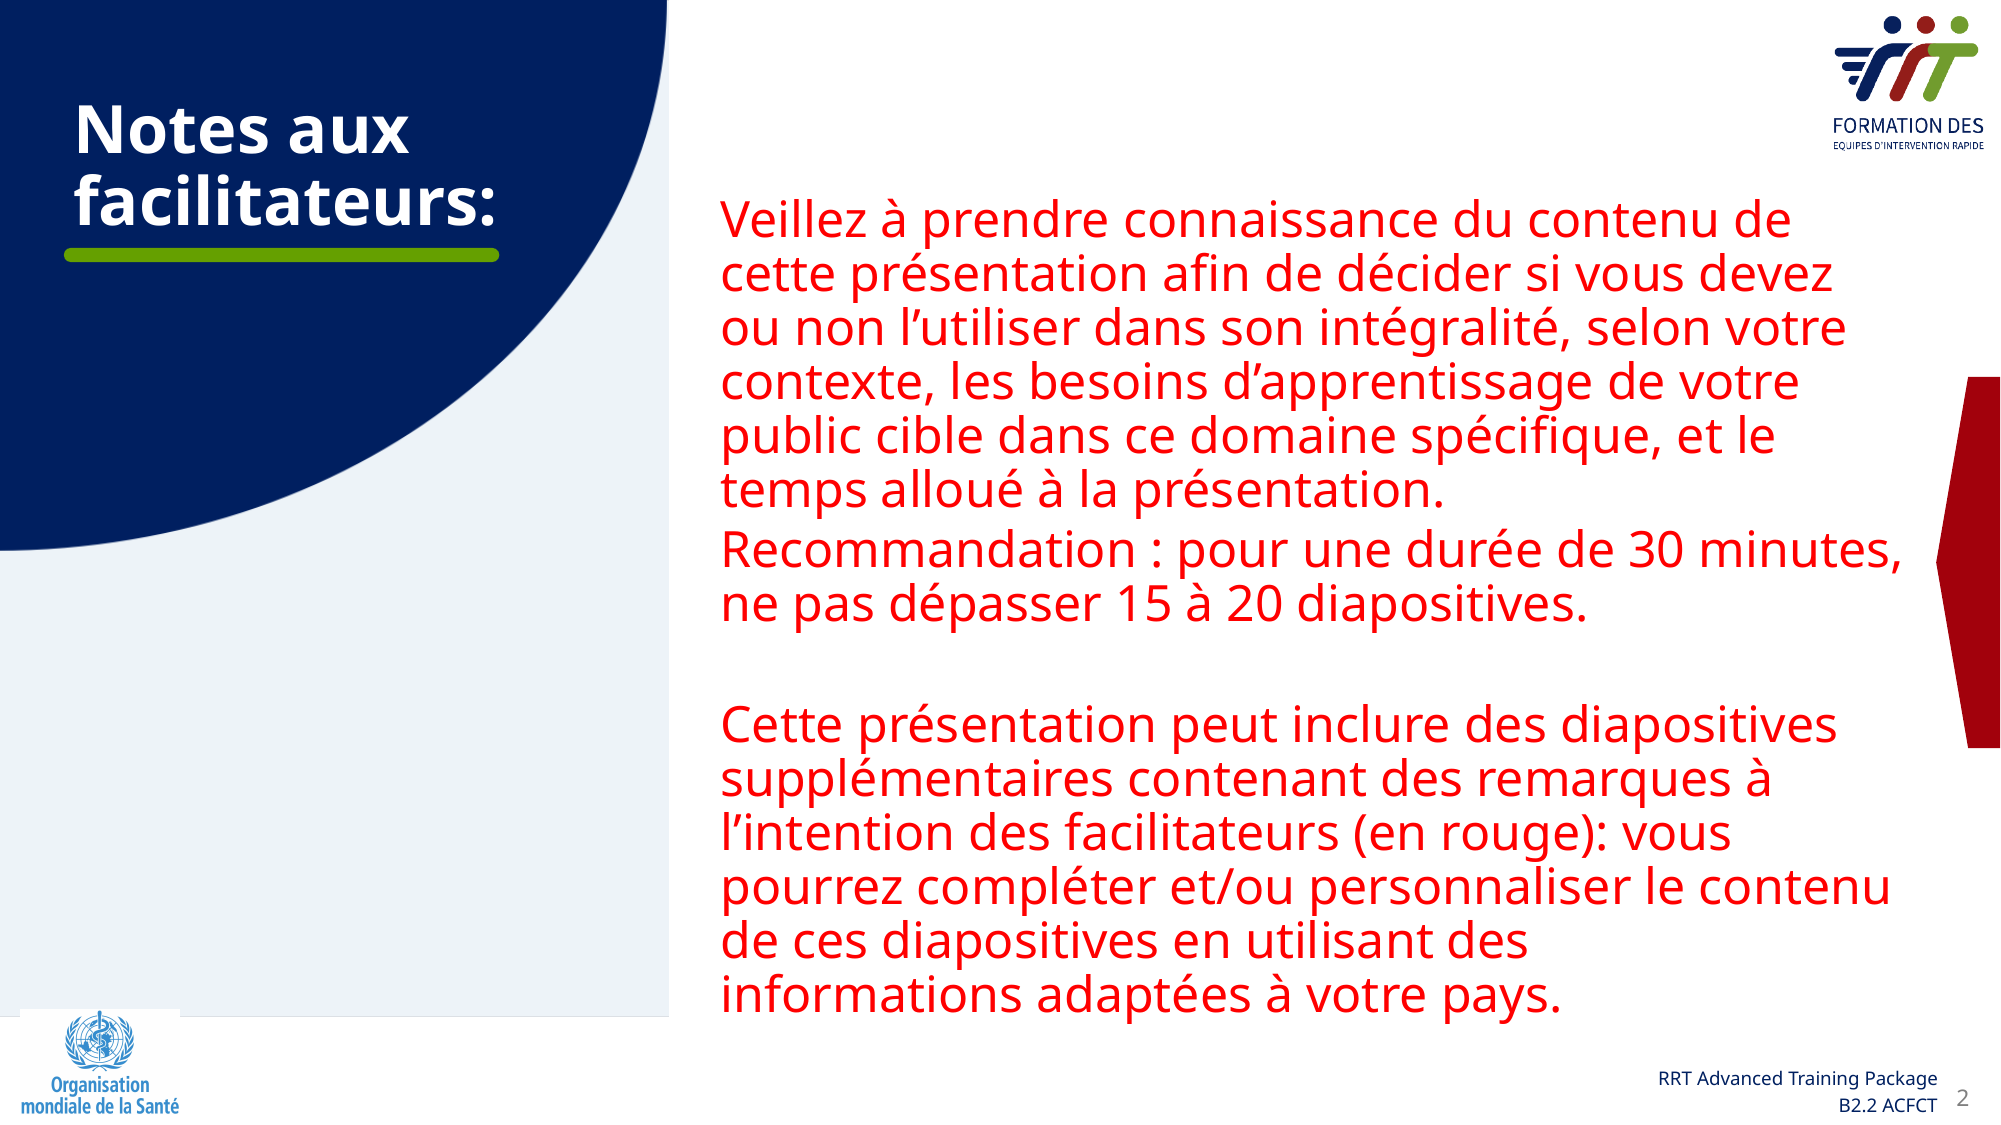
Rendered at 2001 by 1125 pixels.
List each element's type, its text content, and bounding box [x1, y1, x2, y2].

picture [1833, 15, 1984, 151]
picture [0, 0, 669, 1115]
text_box Veillez à prendre connaissance du contenu de cette présentation afin de décider si vous devez ou non l’utiliser dans son intégralité, selon votre contexte, les besoins d’apprentissage de votre public cible dans ce domaine spécifique, et le temps alloué à la présentation.​ Recommandation : pour une durée de 30 minutes, ne pas dépasser 15 à 20 diapositives.​ ​ Cette présentation peut inclure des diapositives supplémentaires contenant des remarques à l’intention des facilitateurs (en rouge): vous pourrez compléter et/ou personnaliser le contenu de ces diapositives en utilisant des informations adaptées à votre pays.​ ​ [712, 187, 1913, 1060]
title Notes aux facilitateurs: [65, 77, 602, 259]
